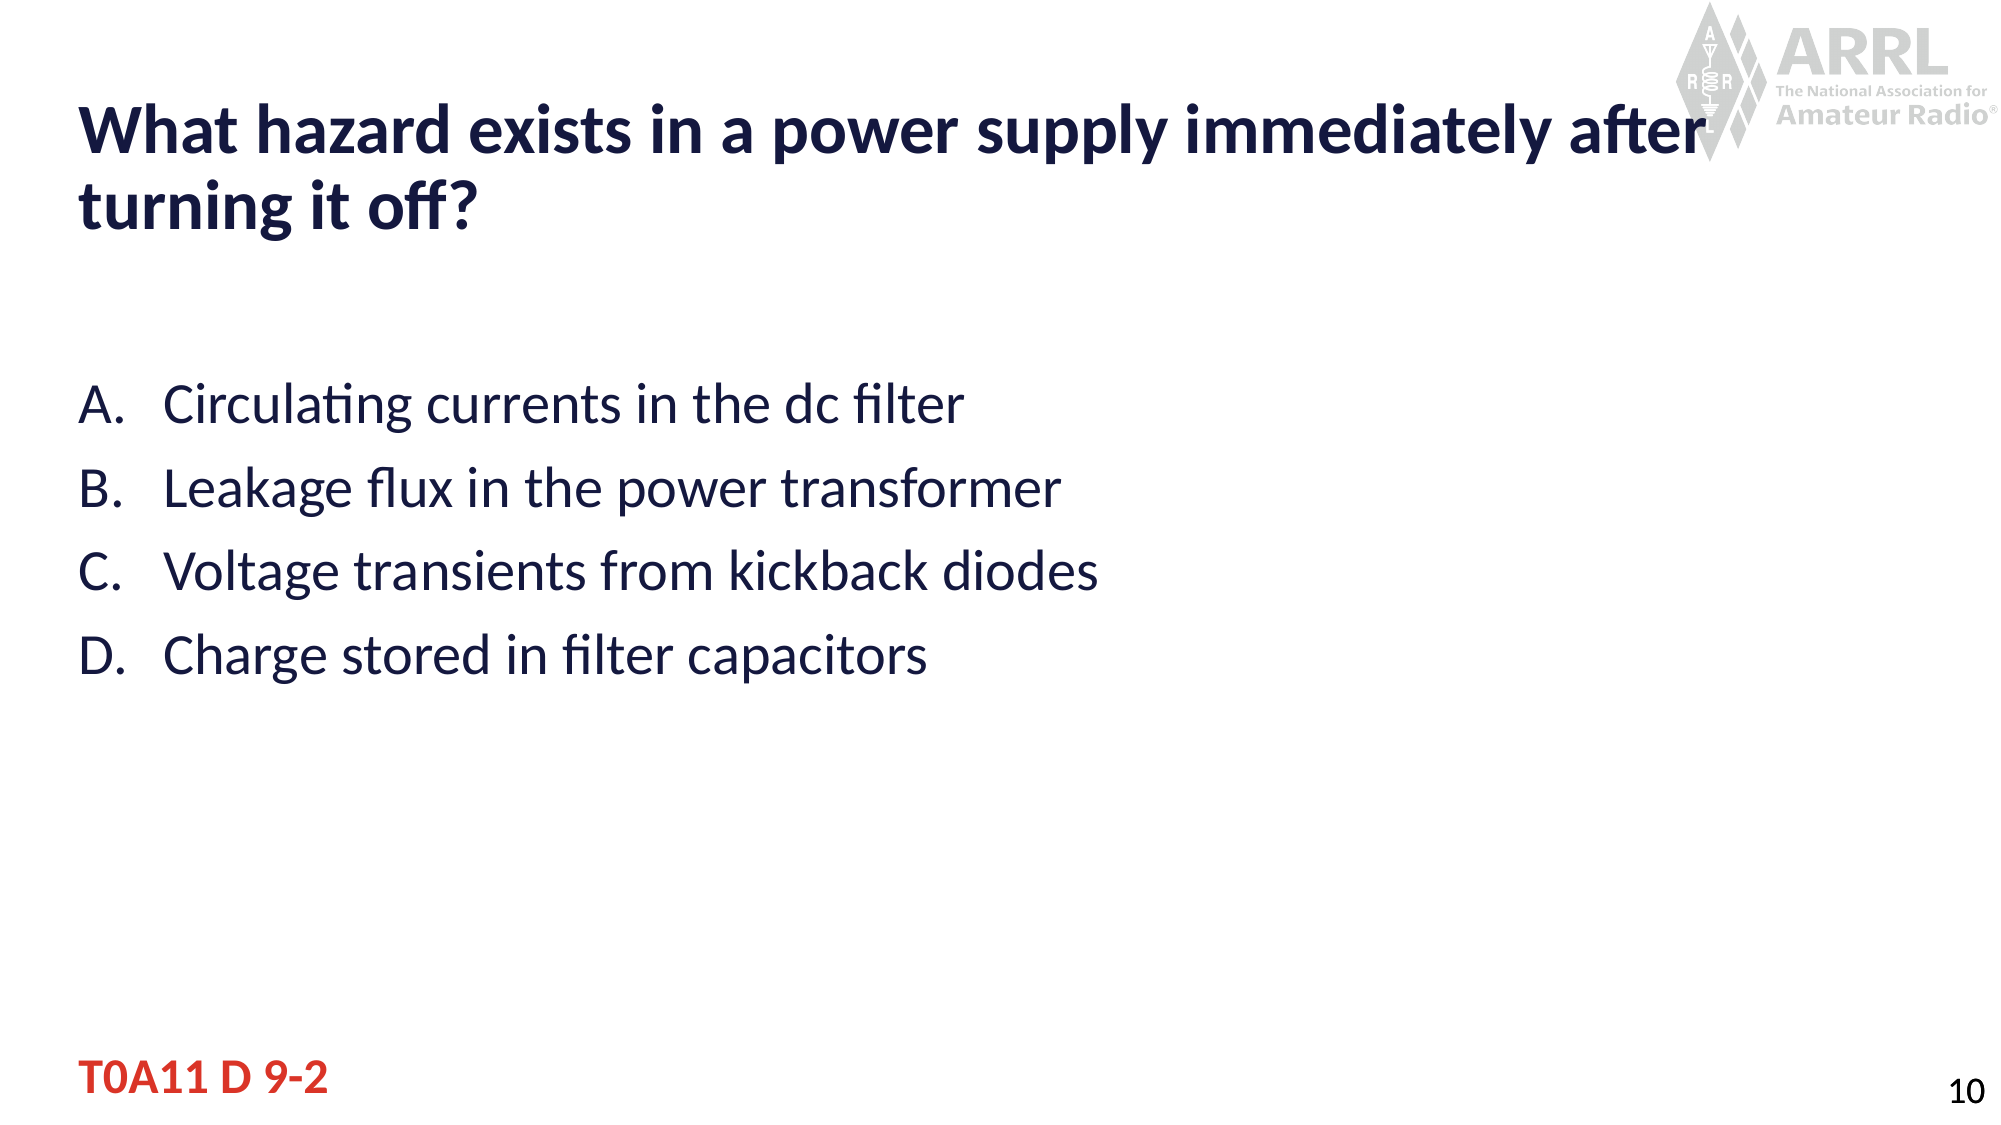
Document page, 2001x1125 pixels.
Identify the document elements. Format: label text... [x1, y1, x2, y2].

picture [1674, 0, 2000, 164]
text_box T0A11 D 9-2 [63, 1036, 921, 1112]
title What hazard exists in a power supply immediately after turning it off? [63, 59, 1863, 278]
list Circulating currents in the dc filter Leakage flux in the power transformer Voltage transients from kickback diodes Charge stored in filter capacitors [63, 365, 1863, 989]
